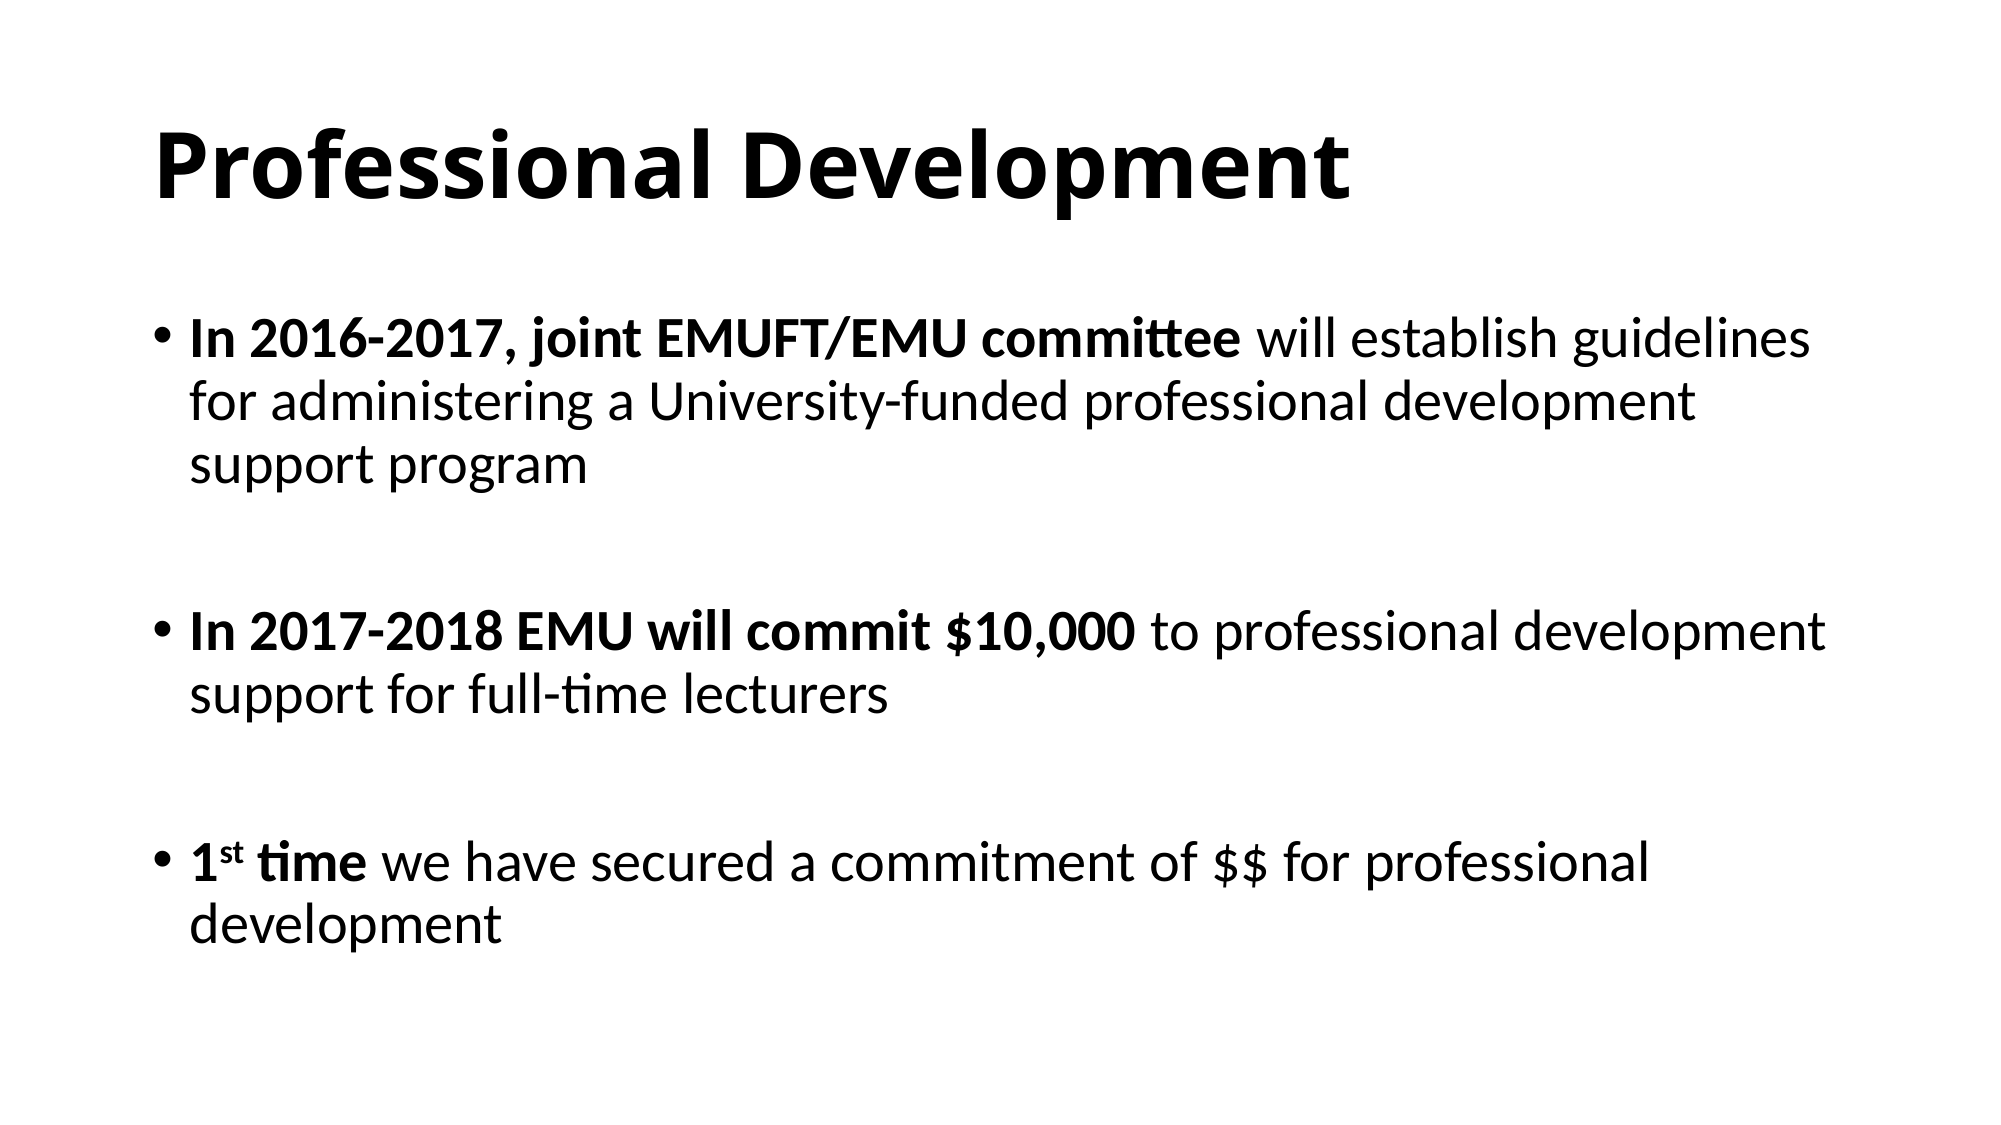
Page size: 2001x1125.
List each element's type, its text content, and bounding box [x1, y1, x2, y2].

title Professional Development [137, 59, 1863, 278]
list In 2016-2017, joint EMUFT/EMU committee will establish guidelines for administering a University-funded professional development support program In 2017-2018 EMU will commit $10,000 to professional development support for full-time lecturers 1st time we have secured a commitment of $$ for professional development [137, 299, 1863, 1014]
